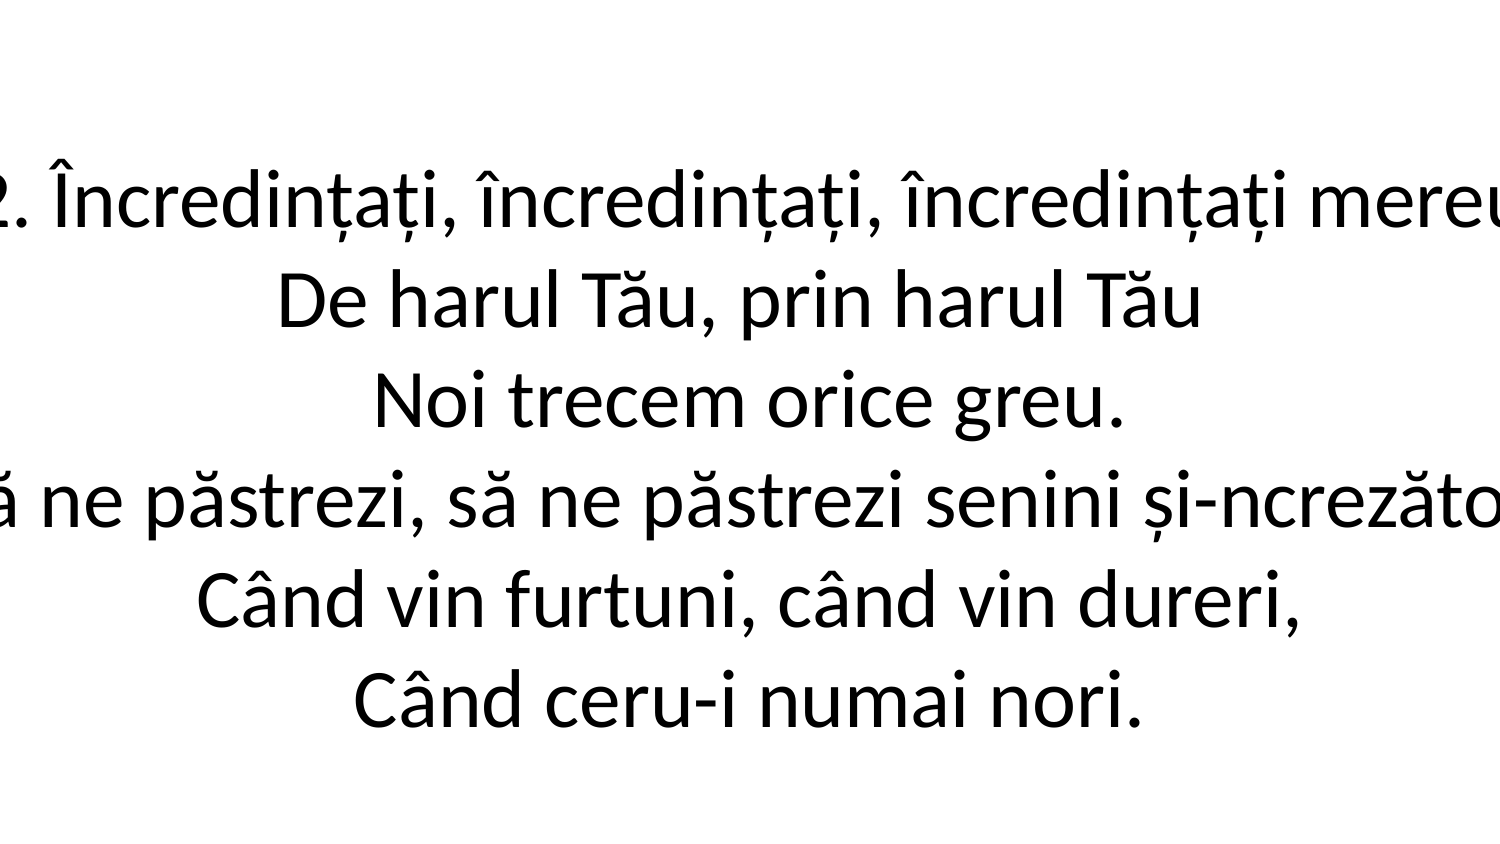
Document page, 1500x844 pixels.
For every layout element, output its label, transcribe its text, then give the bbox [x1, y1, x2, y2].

text_box 2. Încredințați, încredințați, încredințați mereu De harul Tău, prin harul Tău Noi trecem orice greu. Să ne păstrezi, să ne păstrezi senini și-ncrezători Când vin furtuni, când vin dureri, Când ceru-i numai nori. [0, 92, 1500, 752]
